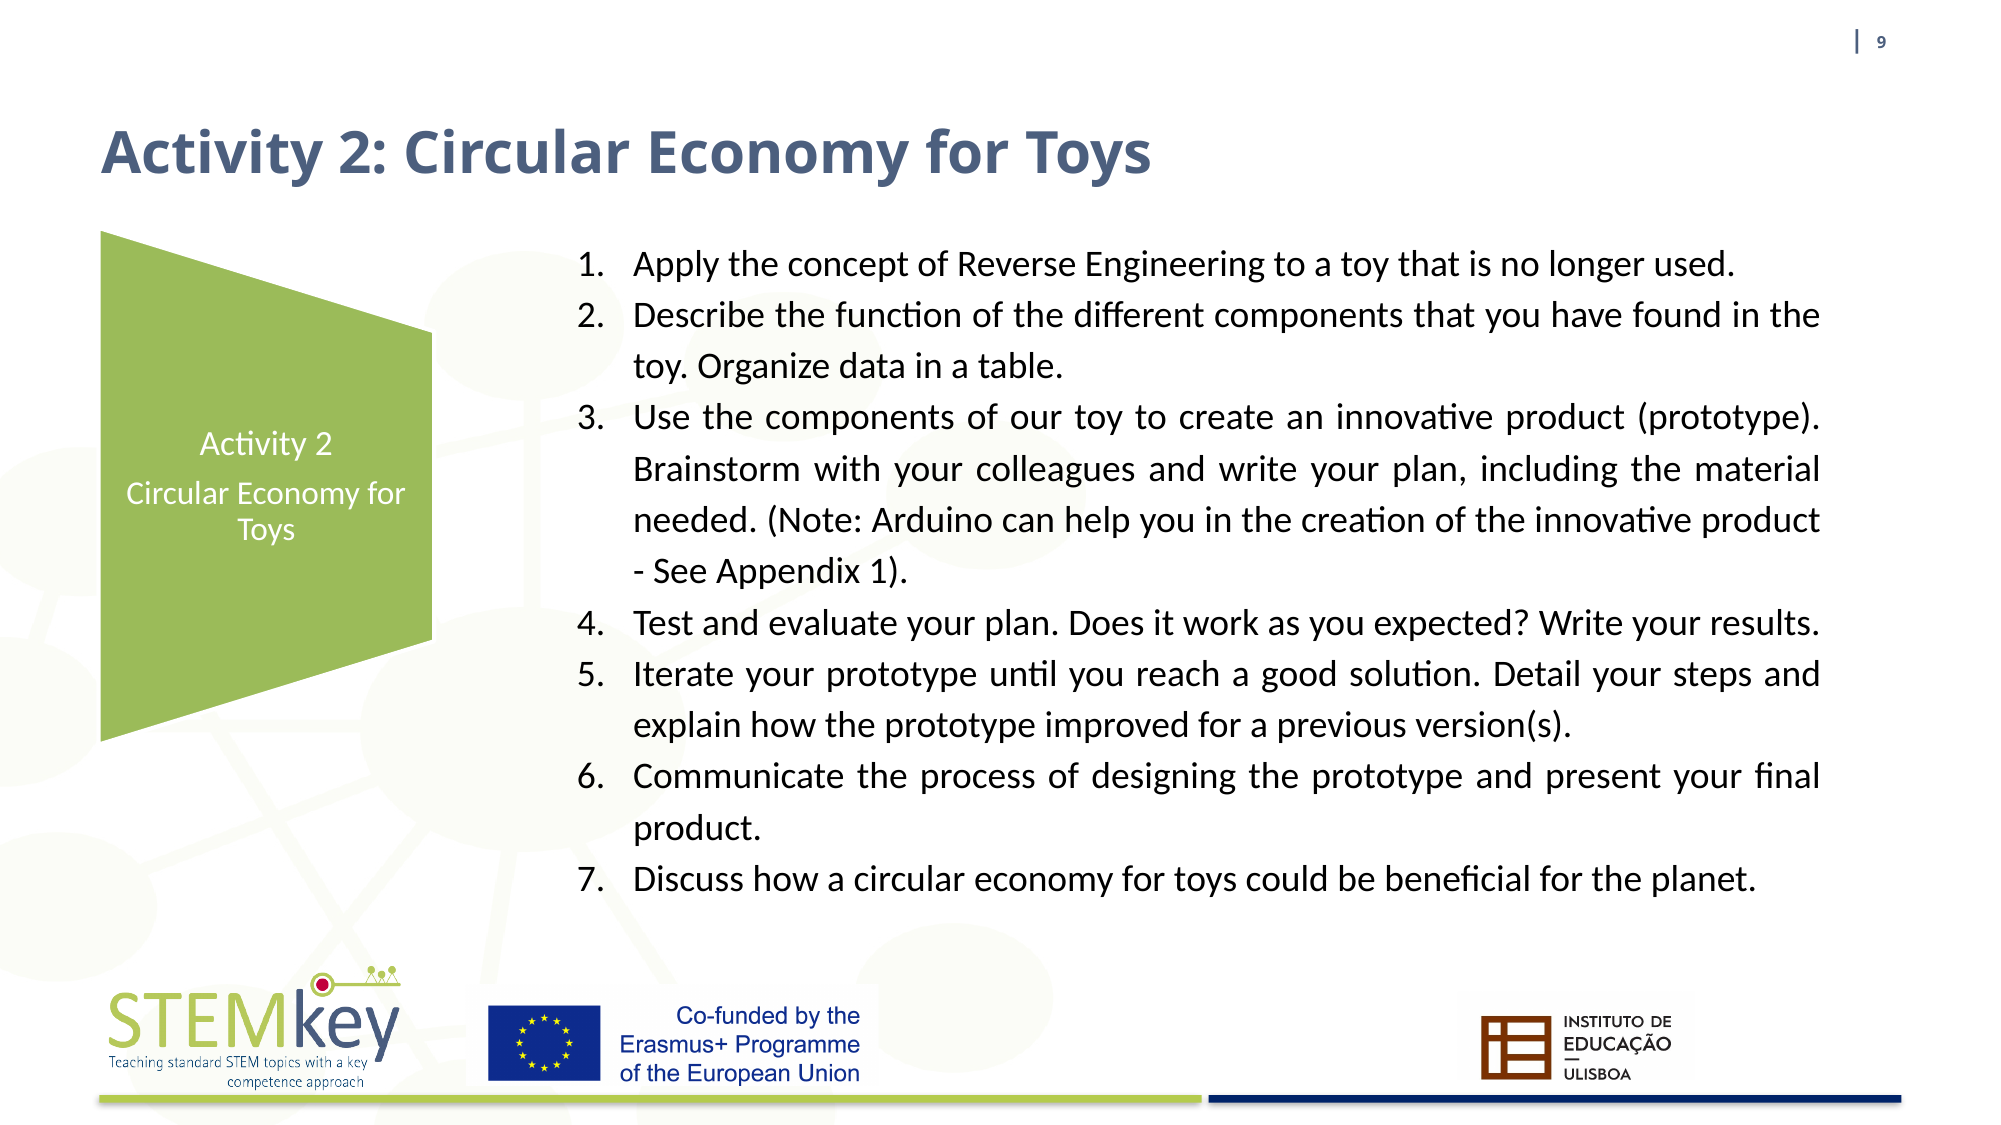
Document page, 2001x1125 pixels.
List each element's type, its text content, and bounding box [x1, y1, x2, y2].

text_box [98, 227, 435, 745]
title Activity 2: Circular Economy for Toys [86, 97, 1641, 204]
text_box Apply the concept of Reverse Engineering to a toy that is no longer used. Describe the function of the different components that you have found in the toy. Organize data in a table. Use the components of our toy to create an innovative product (prototype). Brainstorm with your colleagues and write your plan, including the material needed. (Note: Arduino can help you in the creation of the innovative product - See Appendix 1). Test and evaluate your plan. Does it work as you expected? Write your results. Iterate your prototype until you reach a good solution. Detail your steps and explain how the prototype improved for a previous version(s). Communicate the process of designing the prototype and present your final product. Discuss how a circular economy for toys could be beneficial for the planet. [562, 225, 1837, 907]
picture [99, 959, 404, 1095]
slide_number | 9 [1772, 9, 1902, 69]
picture [1457, 991, 1695, 1080]
picture [465, 984, 879, 1086]
